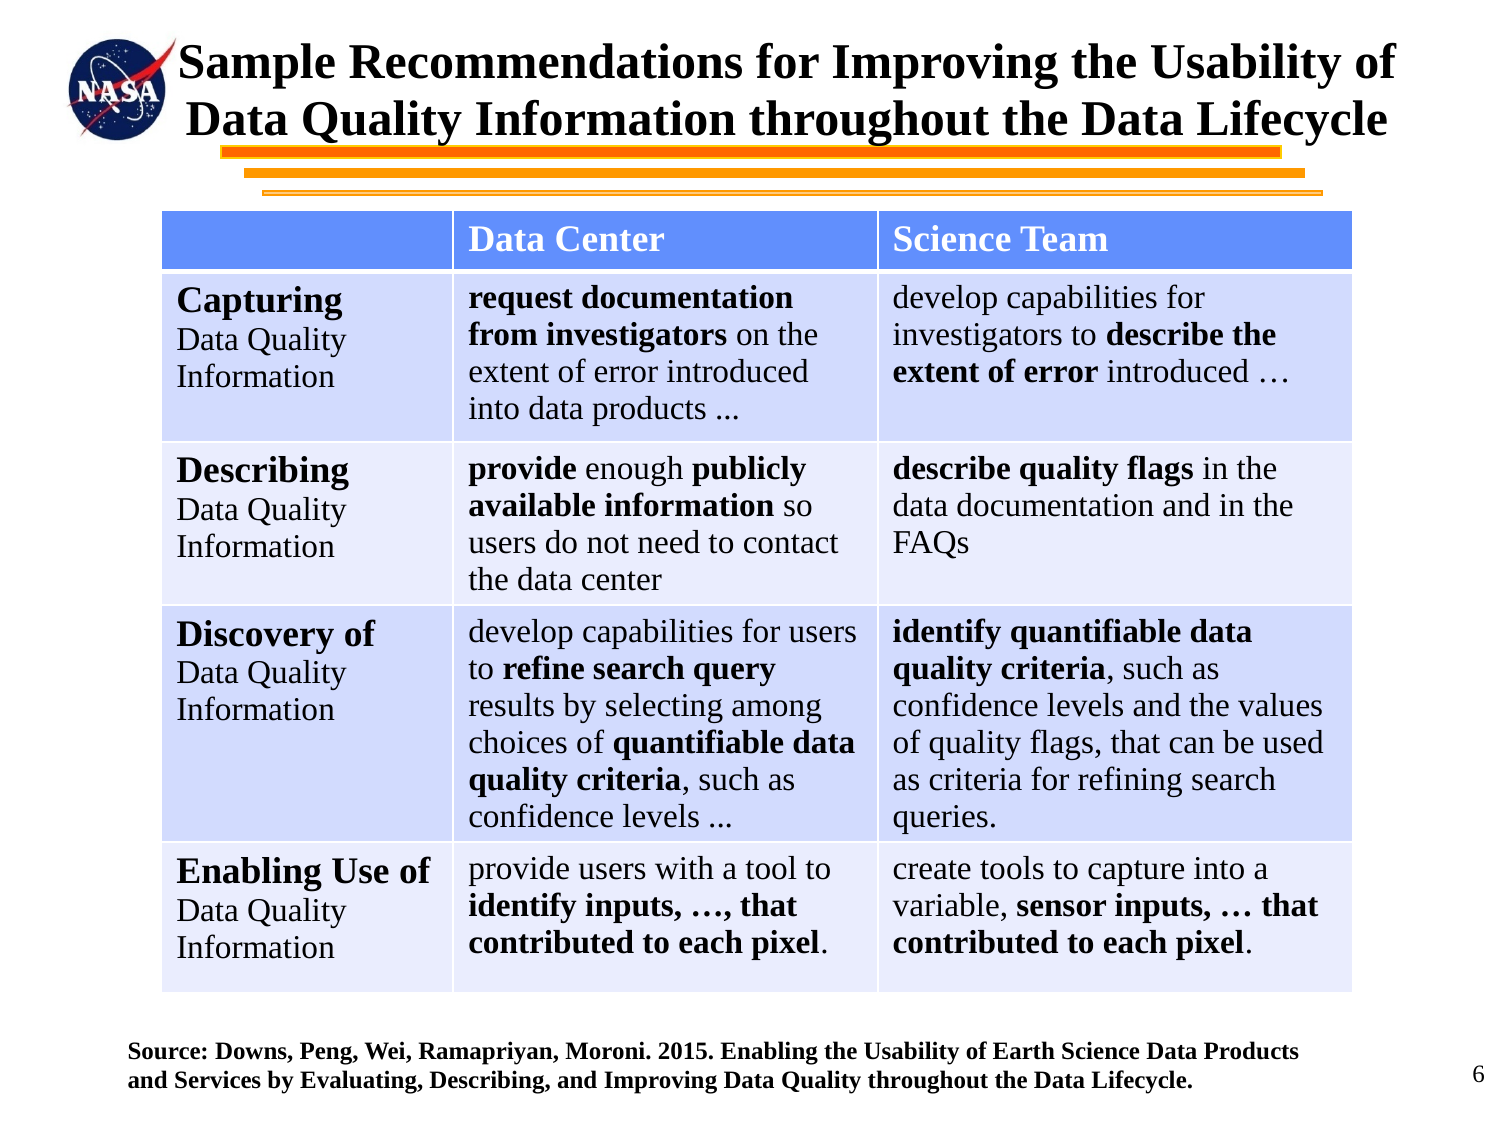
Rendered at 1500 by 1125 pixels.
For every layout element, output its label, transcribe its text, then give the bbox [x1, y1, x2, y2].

table_cell identify quantifiable data quality criteria, such as confidence levels and the values of quality flags, that can be used as criteria for refining search queries. [879, 606, 1352, 841]
table_cell provide enough publicly available information so users do not need to contact the data center [454, 443, 877, 604]
table_cell Describing Data Quality Information [162, 443, 452, 604]
table_cell Capturing Data Quality Information [162, 274, 452, 441]
table_cell Enabling Use of Data Quality Information [162, 843, 452, 992]
table_cell develop capabilities for investigators to describe the extent of error introduced … [879, 274, 1352, 441]
table_cell Discovery of Data Quality Information [162, 606, 452, 841]
table_cell provide users with a tool to identify inputs, …, that contributed to each pixel. [454, 843, 877, 992]
table_cell describe quality flags in the data documentation and in the FAQs [879, 443, 1352, 604]
table_cell create tools to capture into a variable, sensor inputs, … that contributed to each pixel. [879, 843, 1352, 992]
table_header Data Center [454, 211, 877, 269]
slide_number 6 [1187, 1049, 1500, 1125]
text_box Source: Downs, Peng, Wei, Ramapriyan, Moroni. 2015. Enabling the Usability of Earth Science Data Products and Services by Evaluating, Describing, and Improving Data Quality throughout the Data Lifecycle. [112, 1026, 1316, 1102]
picture [22, 20, 210, 152]
table_cell develop capabilities for users to refine search query results by selecting among choices of quantifiable data quality criteria, such as confidence levels ... [454, 606, 877, 841]
text_box Sample Recommendations for Improving the Usability of Data Quality Information throughout the Data Lifecycle [213, 26, 1413, 152]
table_cell request documentation from investigators on the extent of error introduced into data products ... [454, 274, 877, 441]
table_header Science Team [879, 211, 1352, 269]
table_header [162, 211, 452, 269]
